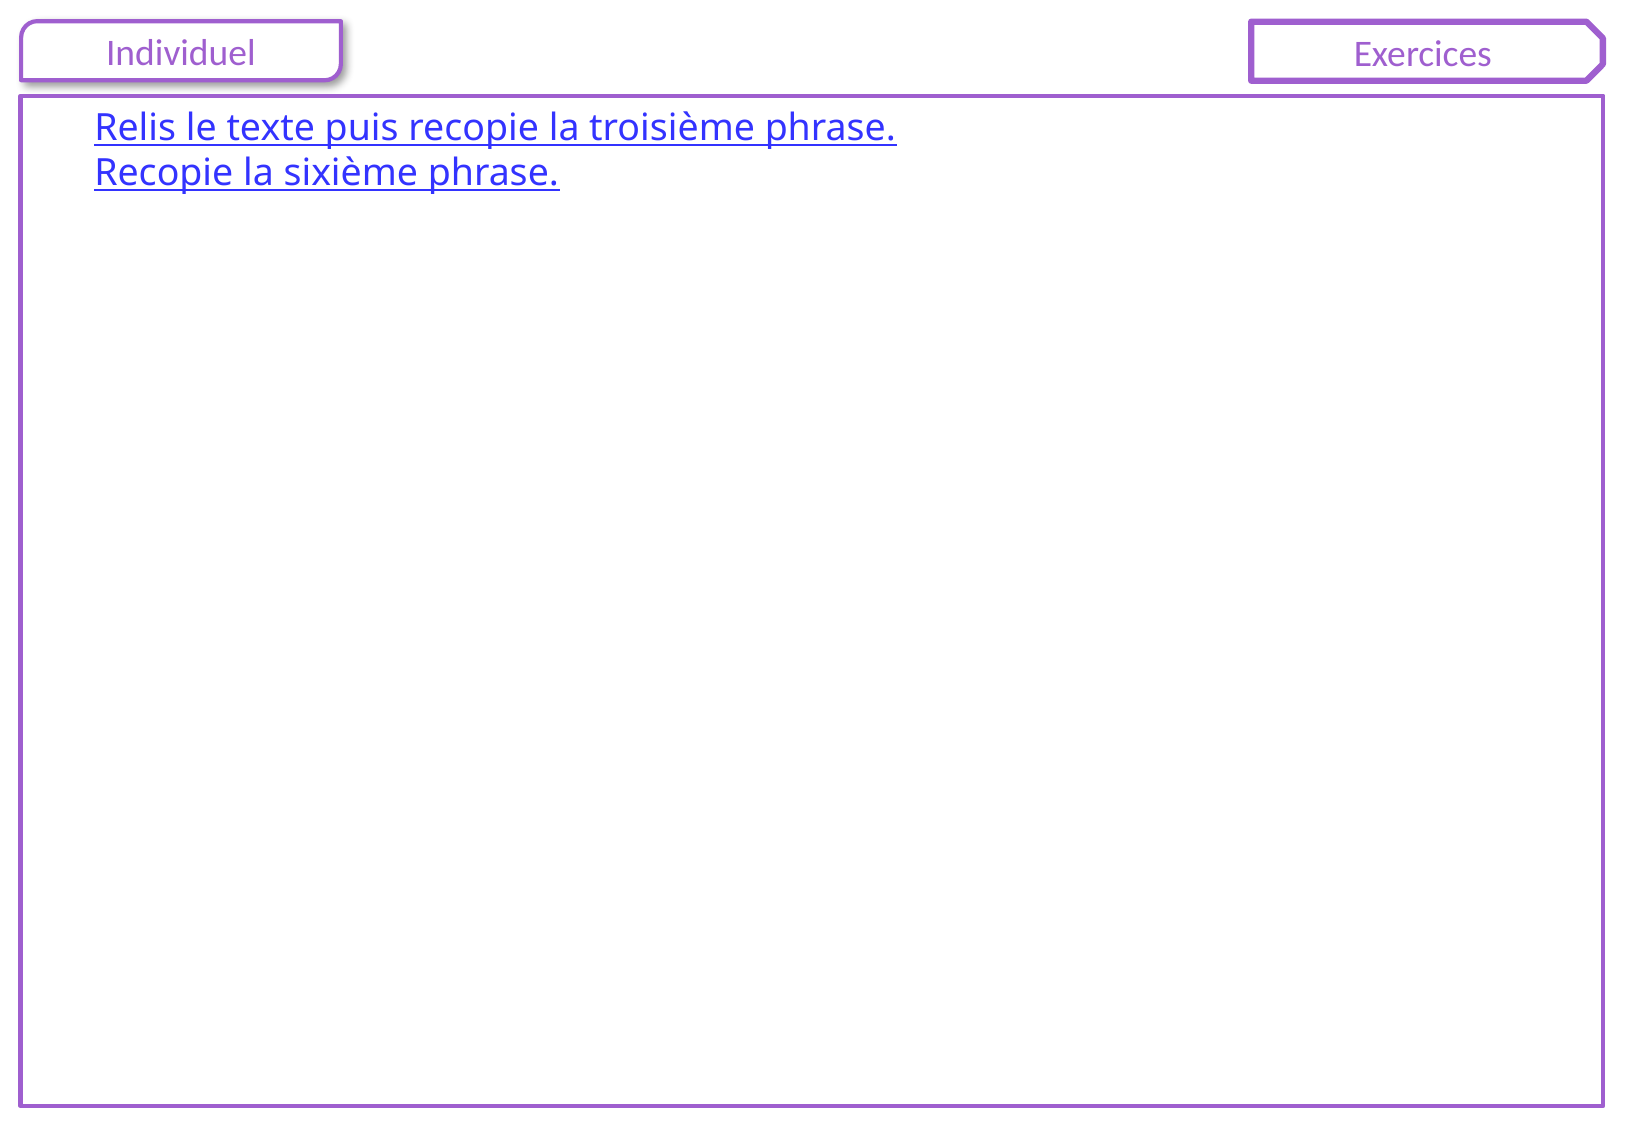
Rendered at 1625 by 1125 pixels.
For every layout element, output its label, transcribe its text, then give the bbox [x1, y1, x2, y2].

list Relis le texte puis recopie la troisième phrase. Recopie la sixième phrase. [18, 94, 1605, 1108]
